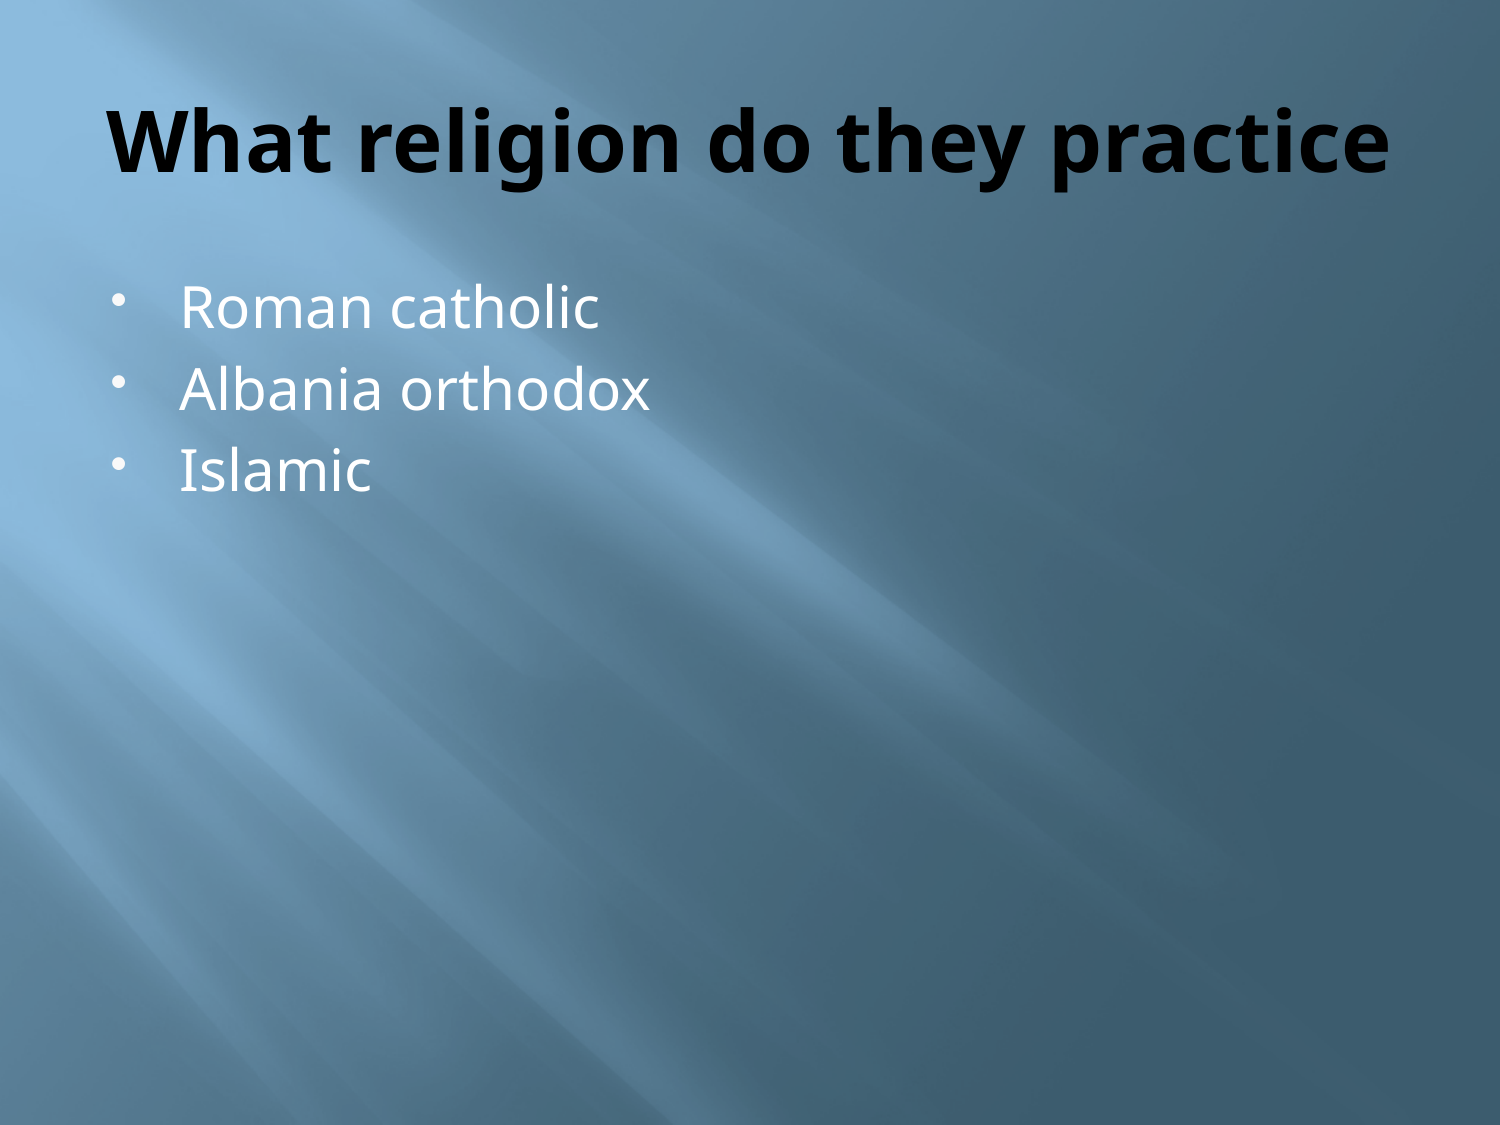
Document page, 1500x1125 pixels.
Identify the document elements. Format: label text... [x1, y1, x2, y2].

title What religion do they practice [75, 45, 1425, 233]
list Roman catholic Albania orthodox Islamic [75, 262, 1425, 1035]
